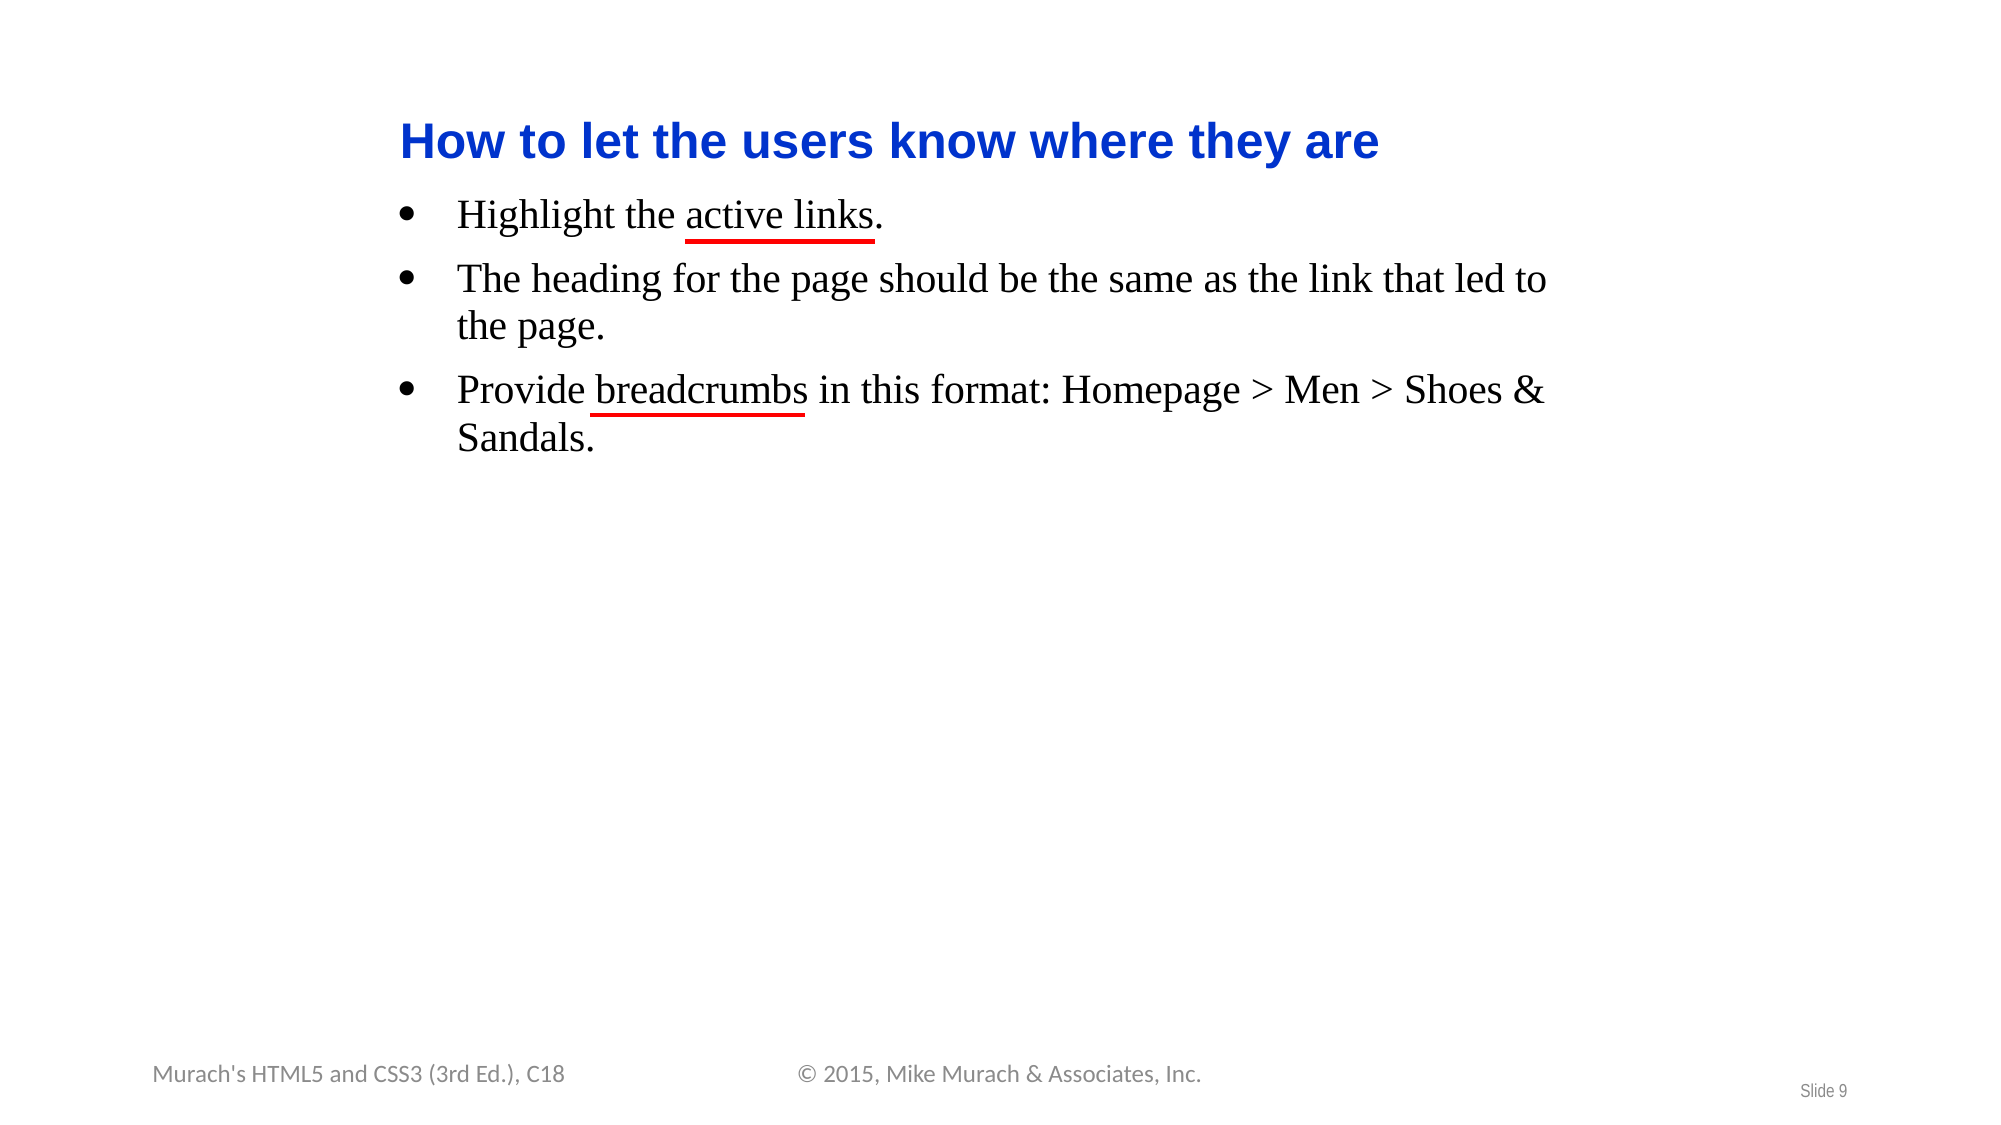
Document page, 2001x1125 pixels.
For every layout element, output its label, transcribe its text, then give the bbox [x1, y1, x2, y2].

slide_number Slide 9 [1412, 1042, 1863, 1103]
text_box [399, 112, 1598, 183]
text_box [399, 187, 1598, 474]
slide_number Murach's HTML5 and CSS3 (3rd Ed.), C18 [137, 1042, 588, 1103]
footer © 2015, Mike Murach & Associates, Inc. [662, 1042, 1338, 1103]
